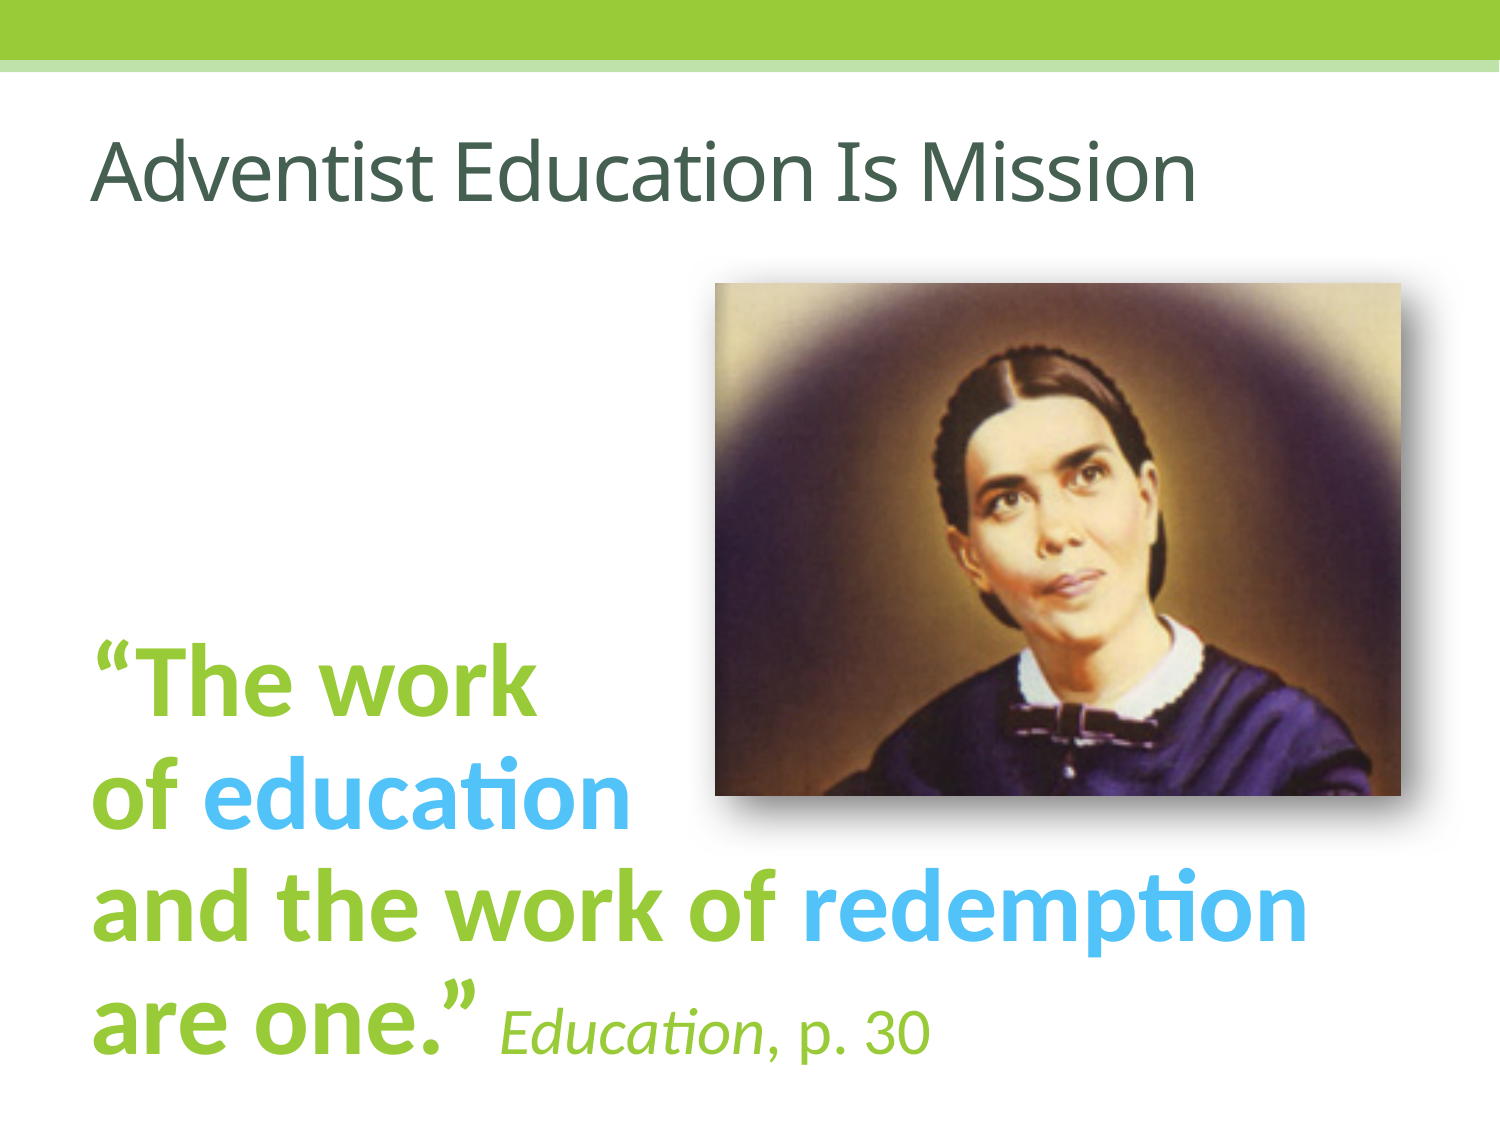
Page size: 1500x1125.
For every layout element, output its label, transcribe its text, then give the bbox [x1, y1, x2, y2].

title Adventist Education Is Mission [75, 87, 1425, 250]
list “The work of education and the work of redemption are one.” Education, p. 30 [75, 619, 1457, 1100]
picture [715, 283, 1401, 797]
